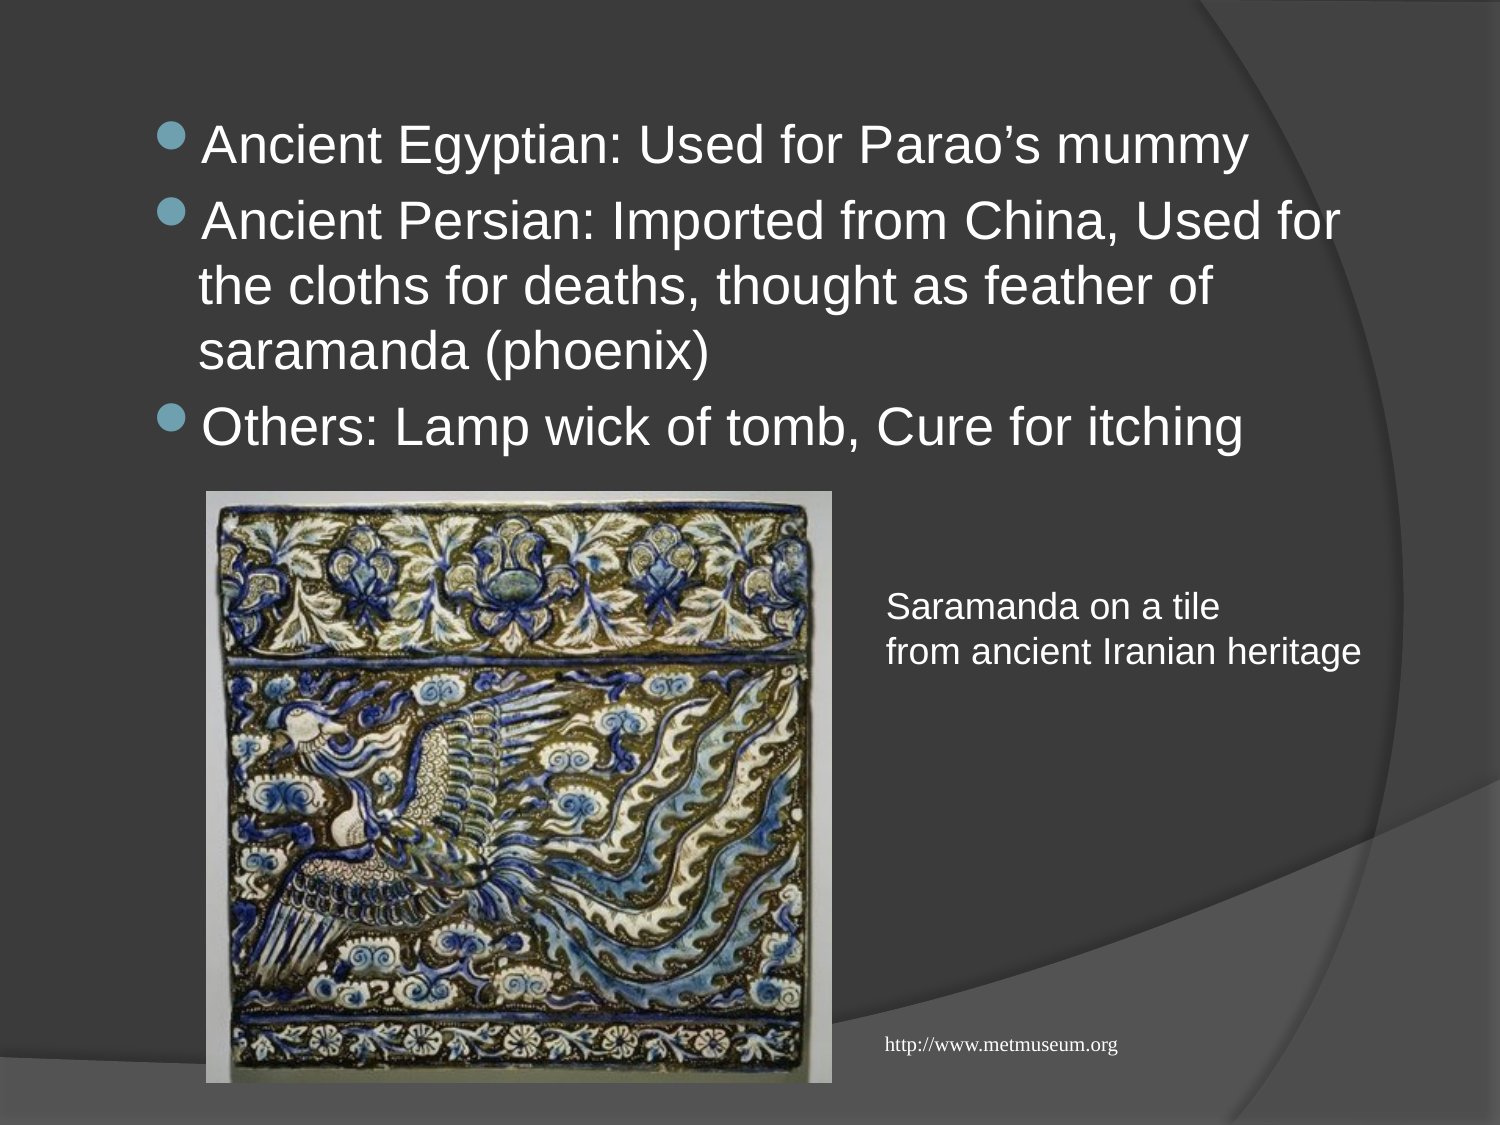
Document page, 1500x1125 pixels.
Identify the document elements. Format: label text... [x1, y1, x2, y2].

text_box http://www.metmuseum.org [870, 1023, 1134, 1063]
list Ancient Egyptian: Used for Parao’s mummy Ancient Persian: Imported from China, Used for the cloths for deaths, thought as feather of saramanda (phoenix) Others: Lamp wick of tomb, Cure for itching [64, 101, 1412, 575]
text_box Saramanda on a tile from ancient Iranian heritage [871, 574, 1378, 679]
picture [206, 491, 832, 1083]
